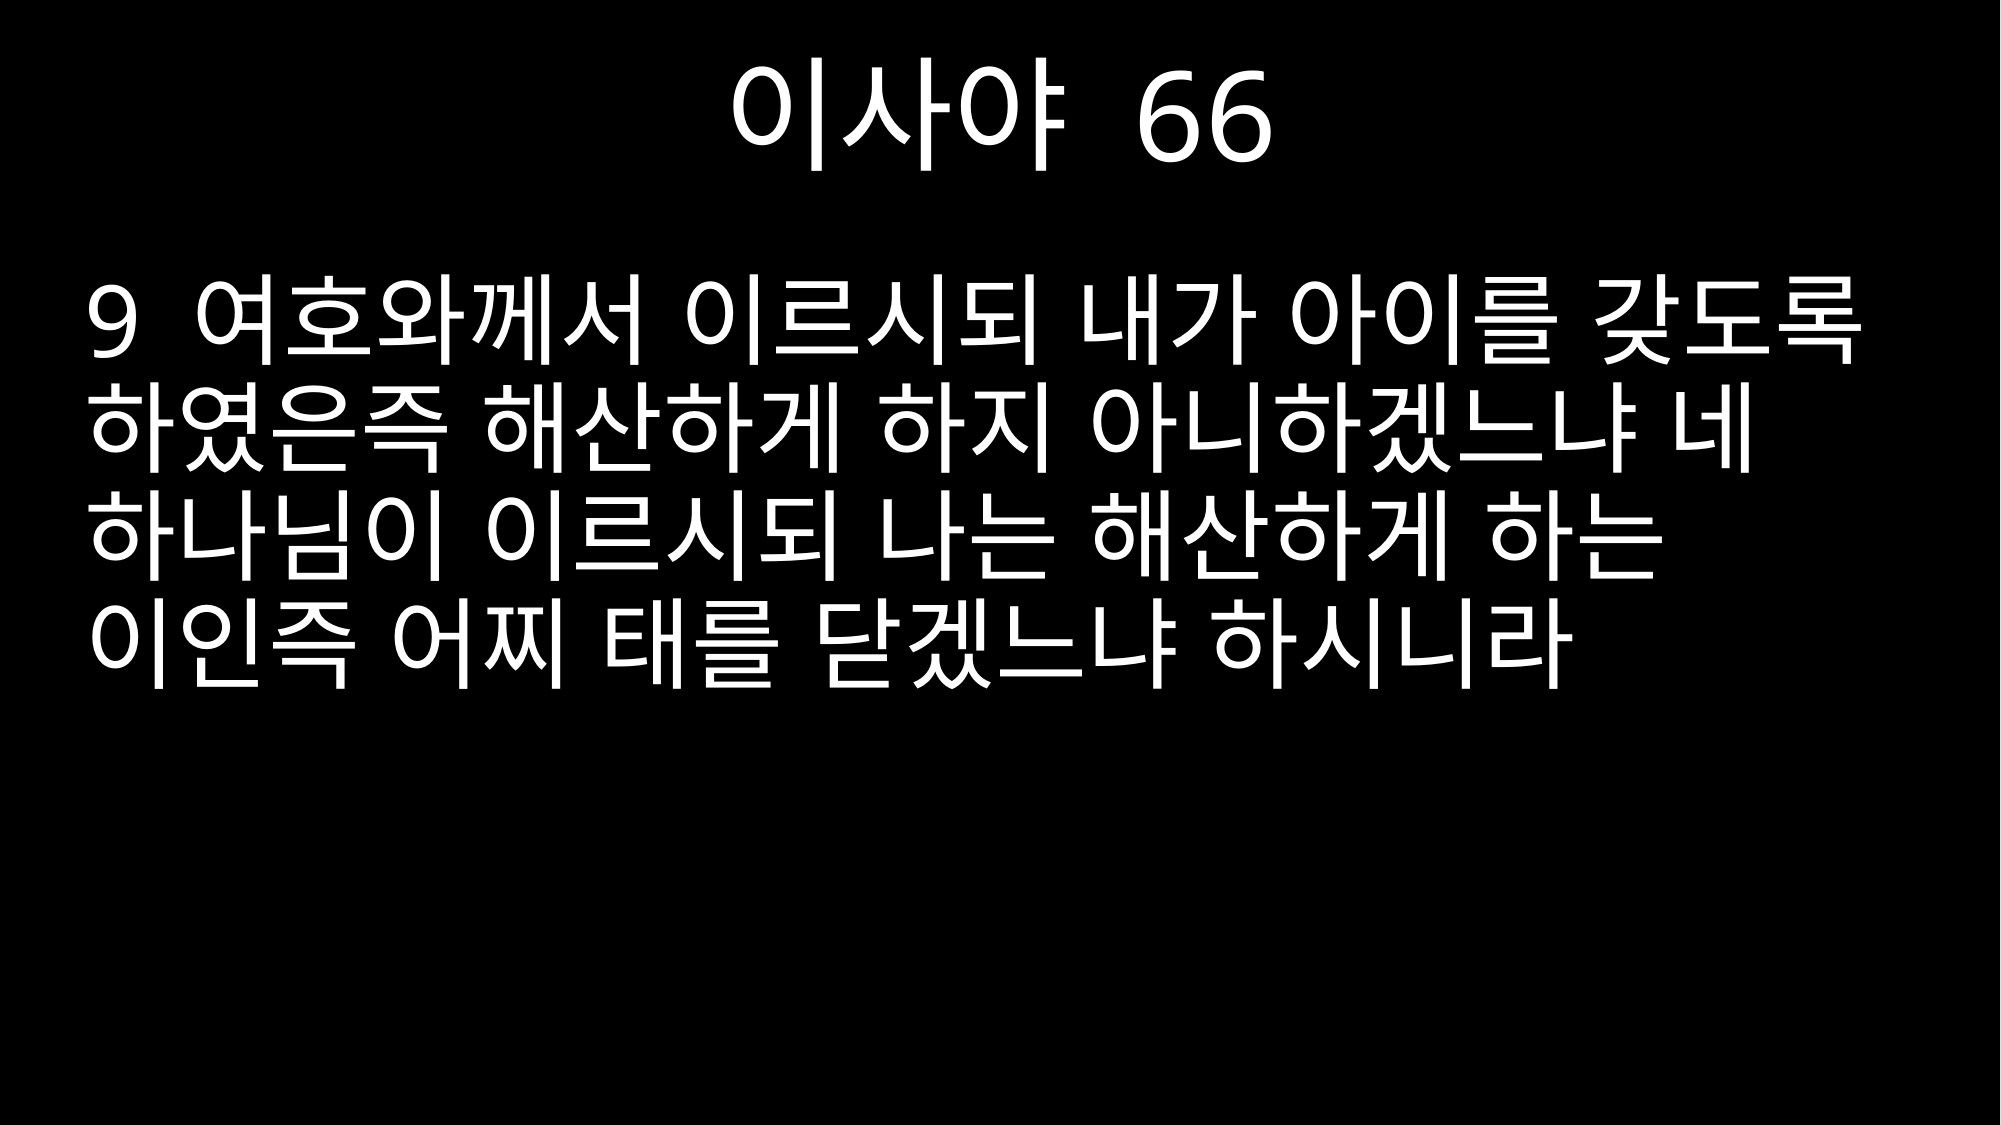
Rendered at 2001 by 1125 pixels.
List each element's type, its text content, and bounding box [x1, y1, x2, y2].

picture [0, 0, 2001, 1125]
list 9 여호와께서 이르시되 내가 아이를 갖도록 하였은즉 해산하게 하지 아니하겠느냐 네 하나님이 이르시되 나는 해산하게 하는 이인즉 어찌 태를 닫겠느냐 하시니라 [69, 263, 1953, 423]
footer 이사야 66 [0, 32, 2000, 192]
